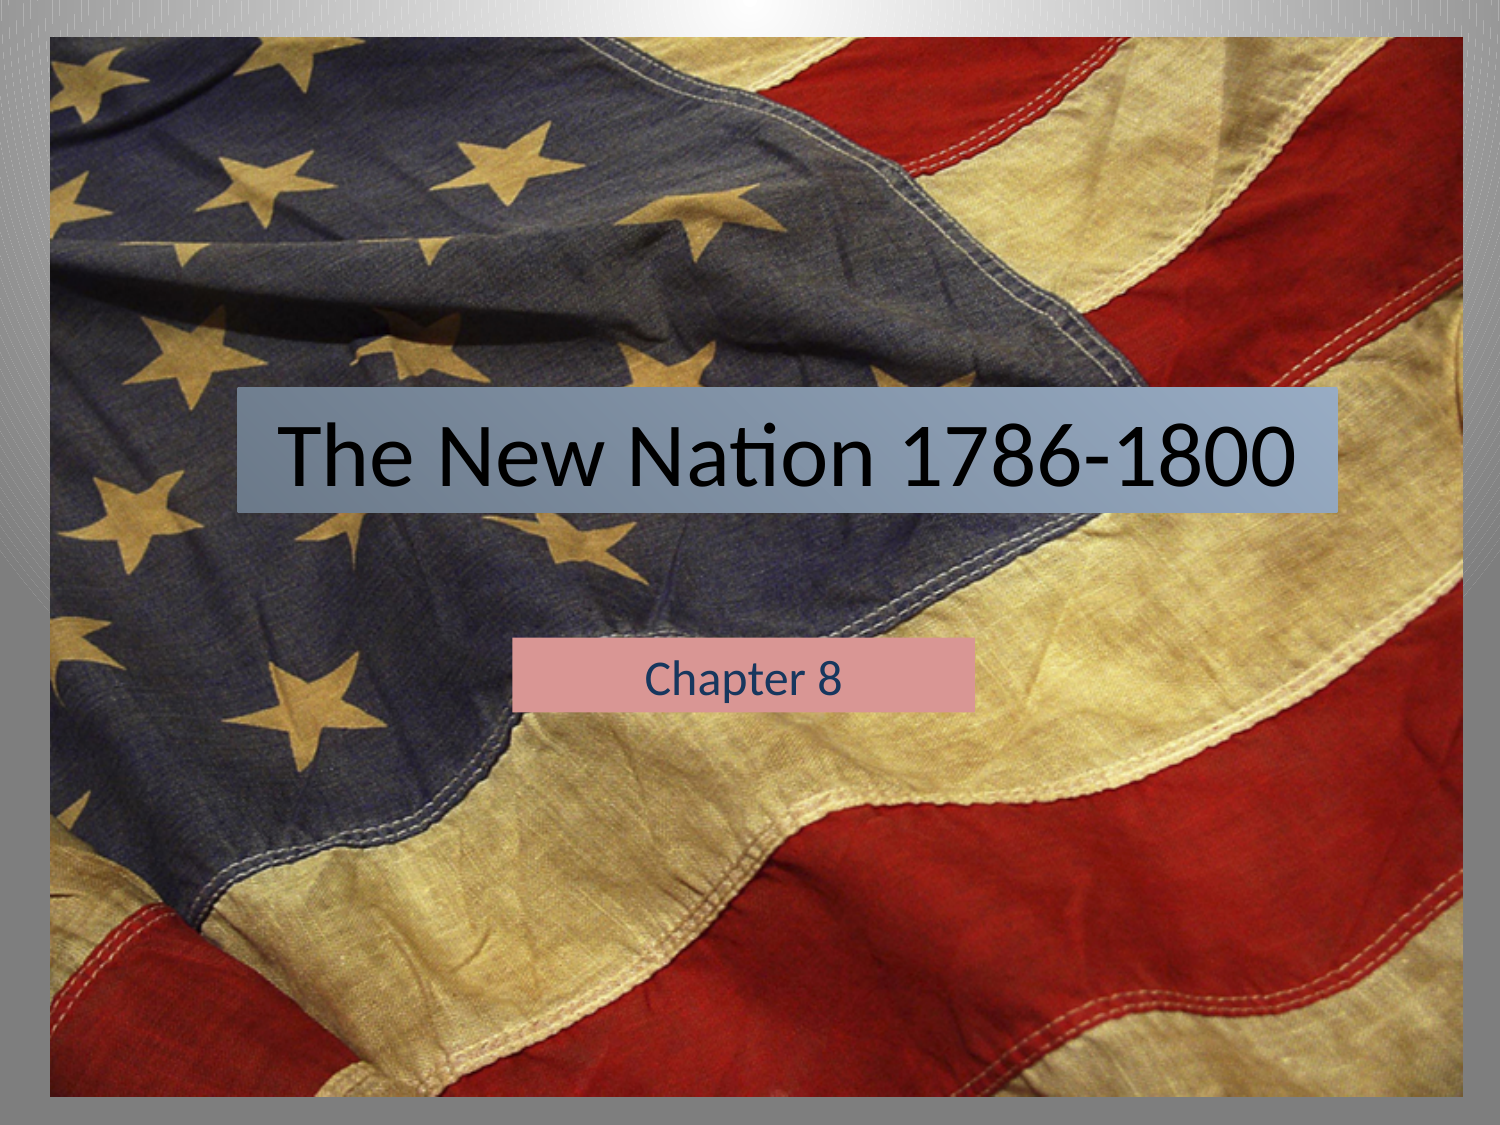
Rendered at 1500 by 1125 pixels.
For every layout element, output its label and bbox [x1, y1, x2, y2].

picture [49, 37, 1463, 1098]
